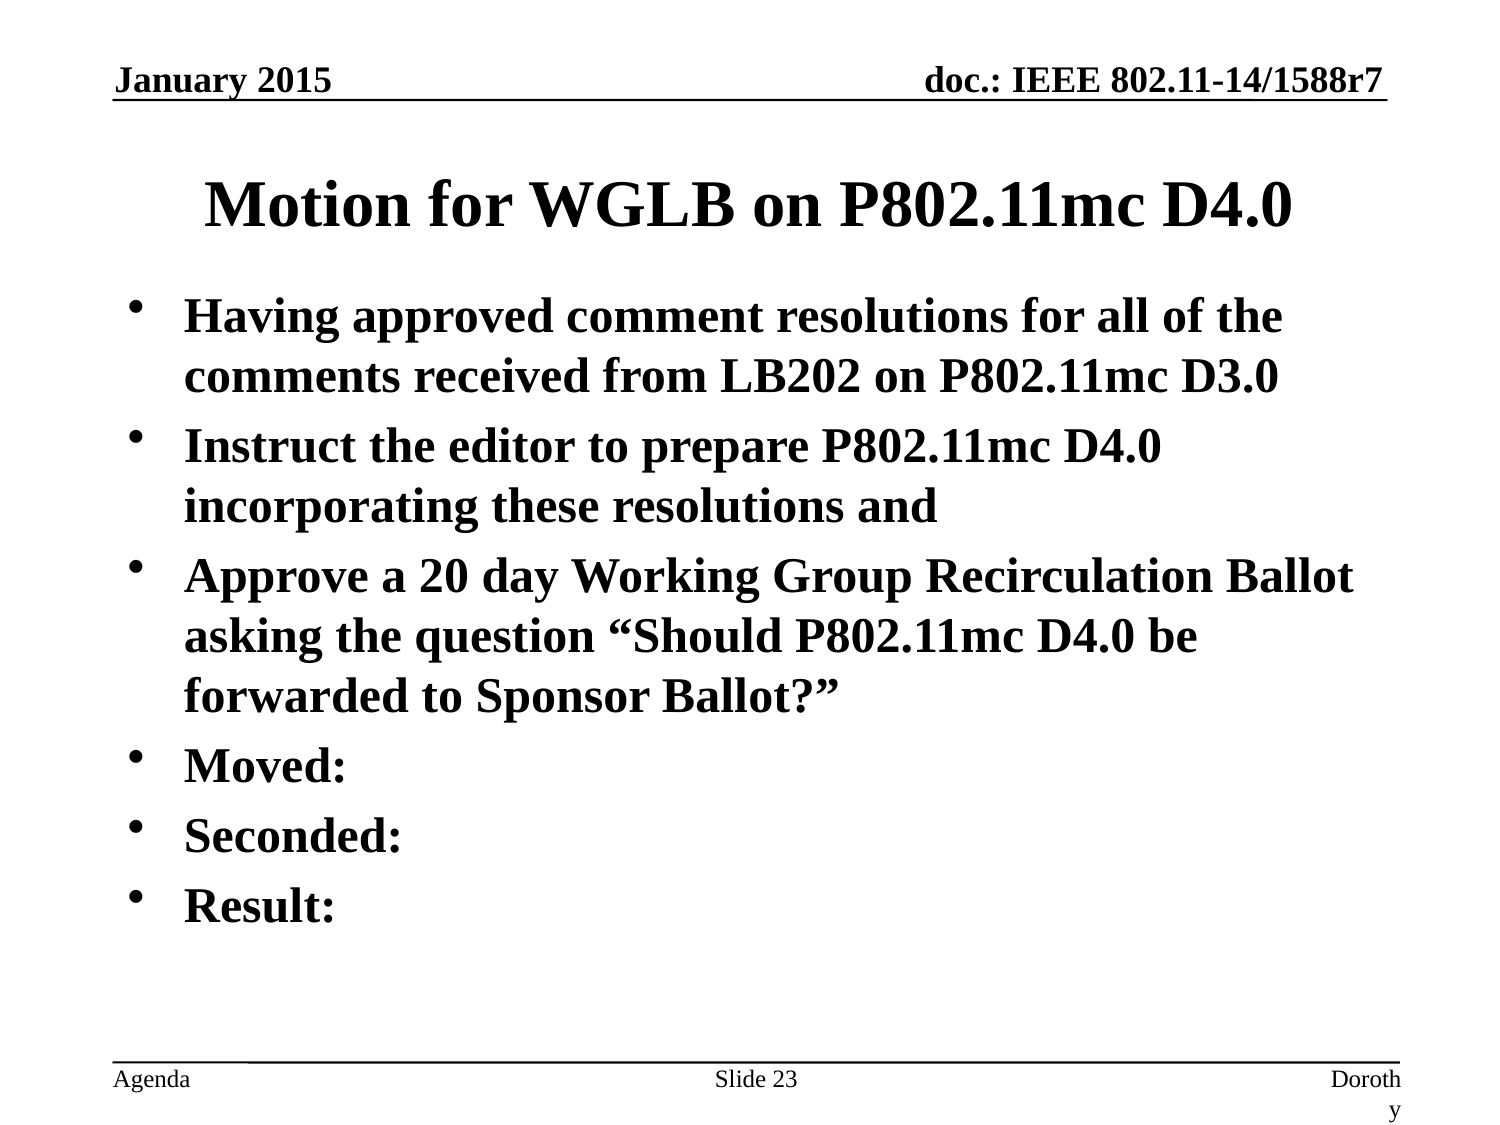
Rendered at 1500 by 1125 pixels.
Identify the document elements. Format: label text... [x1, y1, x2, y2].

slide_number Slide 23 [712, 1062, 800, 1093]
title Motion for WGLB on P802.11mc D4.0 [112, 112, 1388, 275]
list Having approved comment resolutions for all of the comments received from LB202 on P802.11mc D3.0 Instruct the editor to prepare P802.11mc D4.0 incorporating these resolutions and Approve a 20 day Working Group Recirculation Ballot asking the question “Should P802.11mc D4.0 be forwarded to Sponsor Ballot?” Moved: Seconded: Result: [112, 275, 1388, 900]
footer Dorothy Stanley, Aruba Networks [1325, 1062, 1402, 1093]
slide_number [114, 54, 425, 100]
